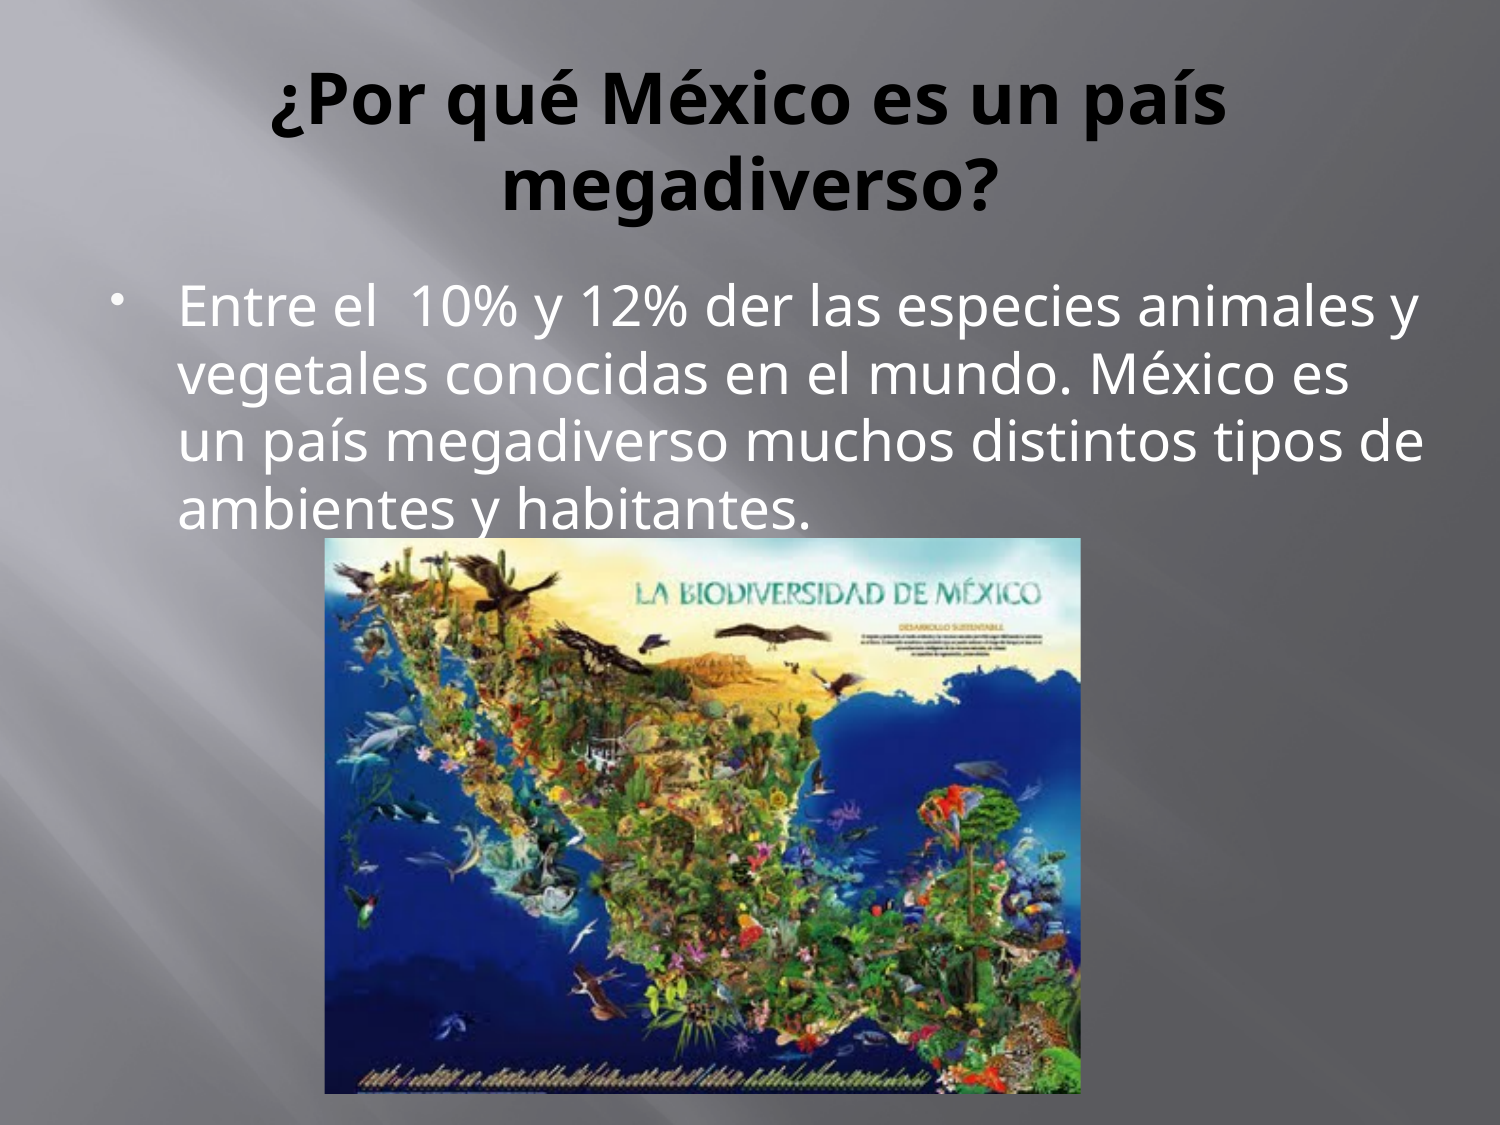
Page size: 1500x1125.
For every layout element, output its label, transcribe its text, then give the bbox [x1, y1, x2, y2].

picture [324, 538, 1081, 1095]
list Entre el 10% y 12% der las especies animales y vegetales conocidas en el mundo. México es un país megadiverso muchos distintos tipos de ambientes y habitantes. [75, 262, 1447, 551]
title ¿Por qué México es un país megadiverso? [75, 45, 1425, 233]
